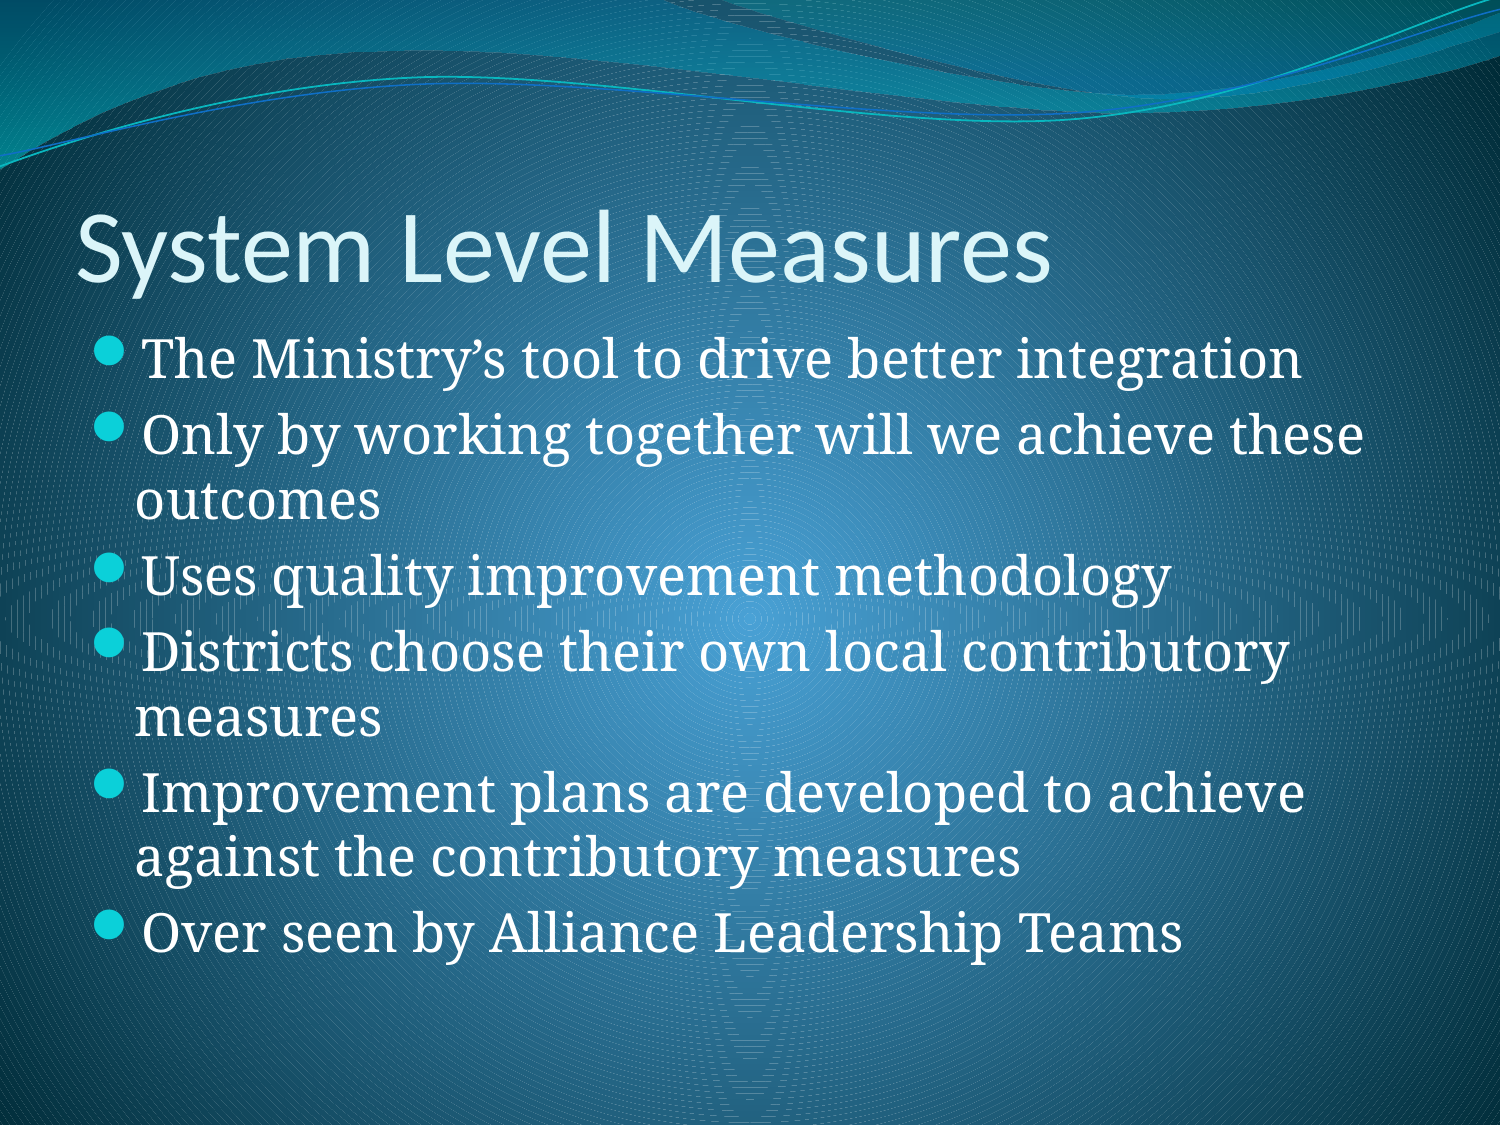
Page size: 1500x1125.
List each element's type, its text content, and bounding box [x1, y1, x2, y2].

list The Ministry’s tool to drive better integration Only by working together will we achieve these outcomes Uses quality improvement methodology Districts choose their own local contributory measures Improvement plans are developed to achieve against the contributory measures Over seen by Alliance Leadership Teams [75, 317, 1425, 1038]
title System Level Measures [75, 115, 1425, 303]
